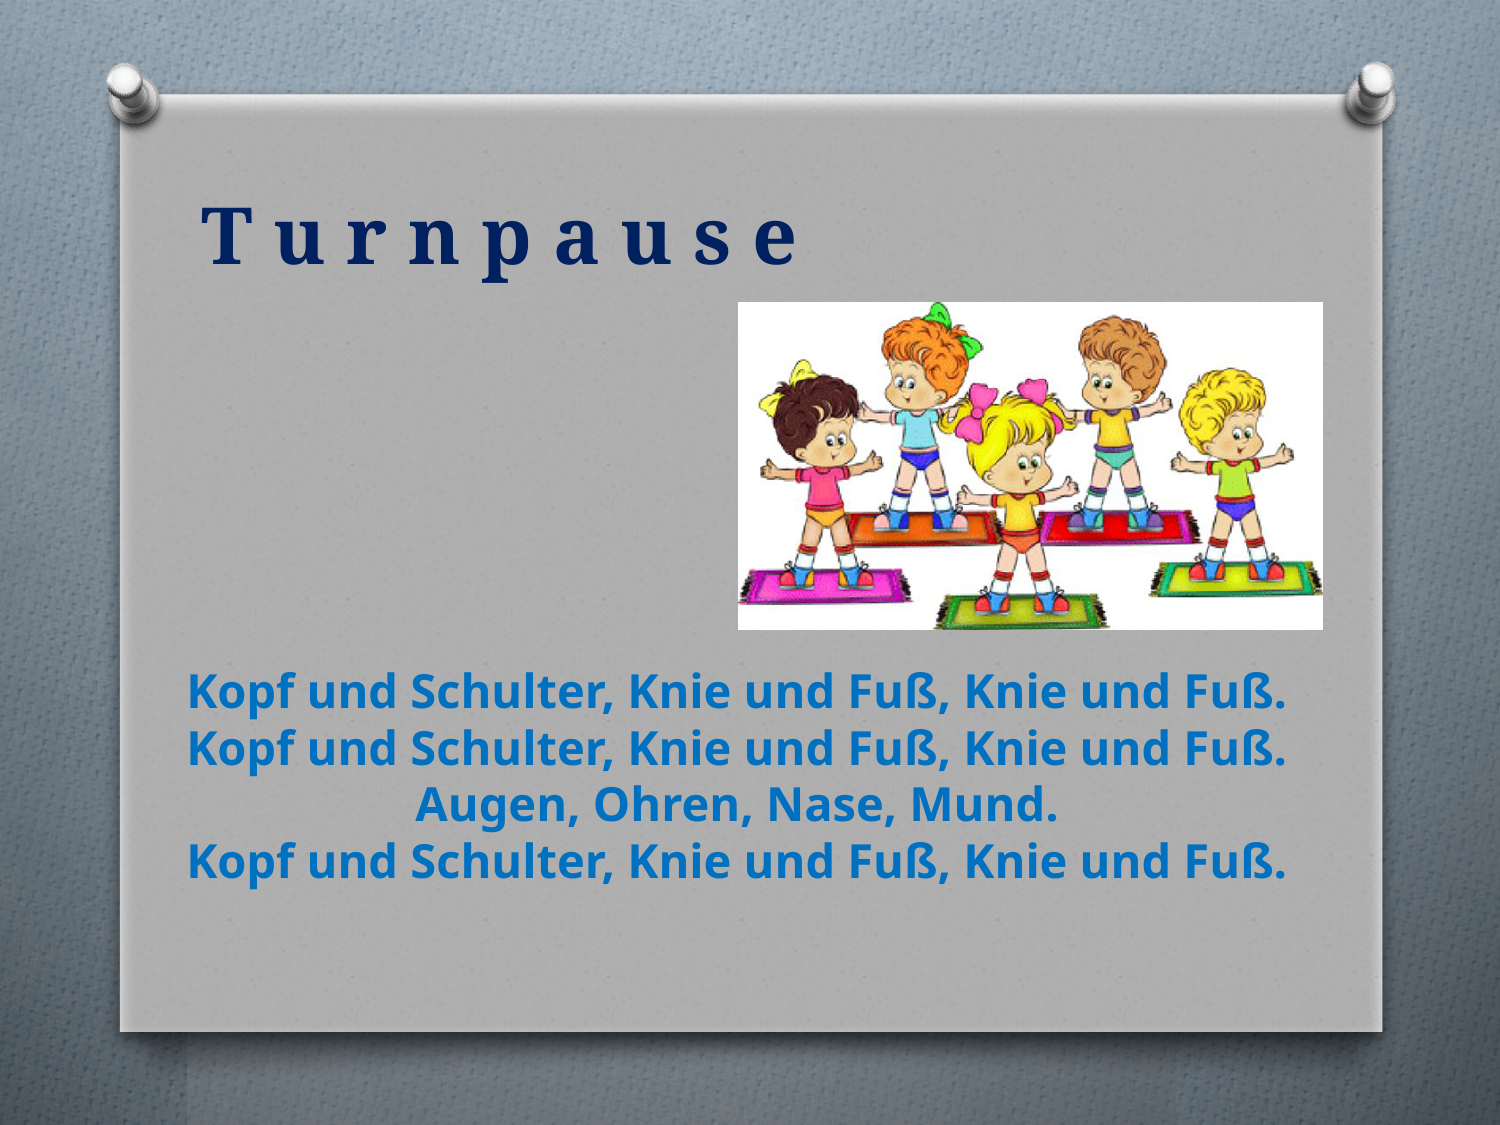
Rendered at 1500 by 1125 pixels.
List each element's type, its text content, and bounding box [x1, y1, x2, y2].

picture [737, 302, 1323, 631]
title T u r n p a u s e [179, 134, 821, 332]
picture [1317, 35, 1439, 156]
picture [75, 29, 198, 153]
list Kopf und Schulter, Knie und Fuß, Knie und Fuß. Kopf und Schulter, Knie und Fuß, Knie und Fuß. Augen, Ohren, Nase, Mund. Kopf und Schulter, Knie und Fuß, Knie und Fuß. [146, 654, 1329, 940]
